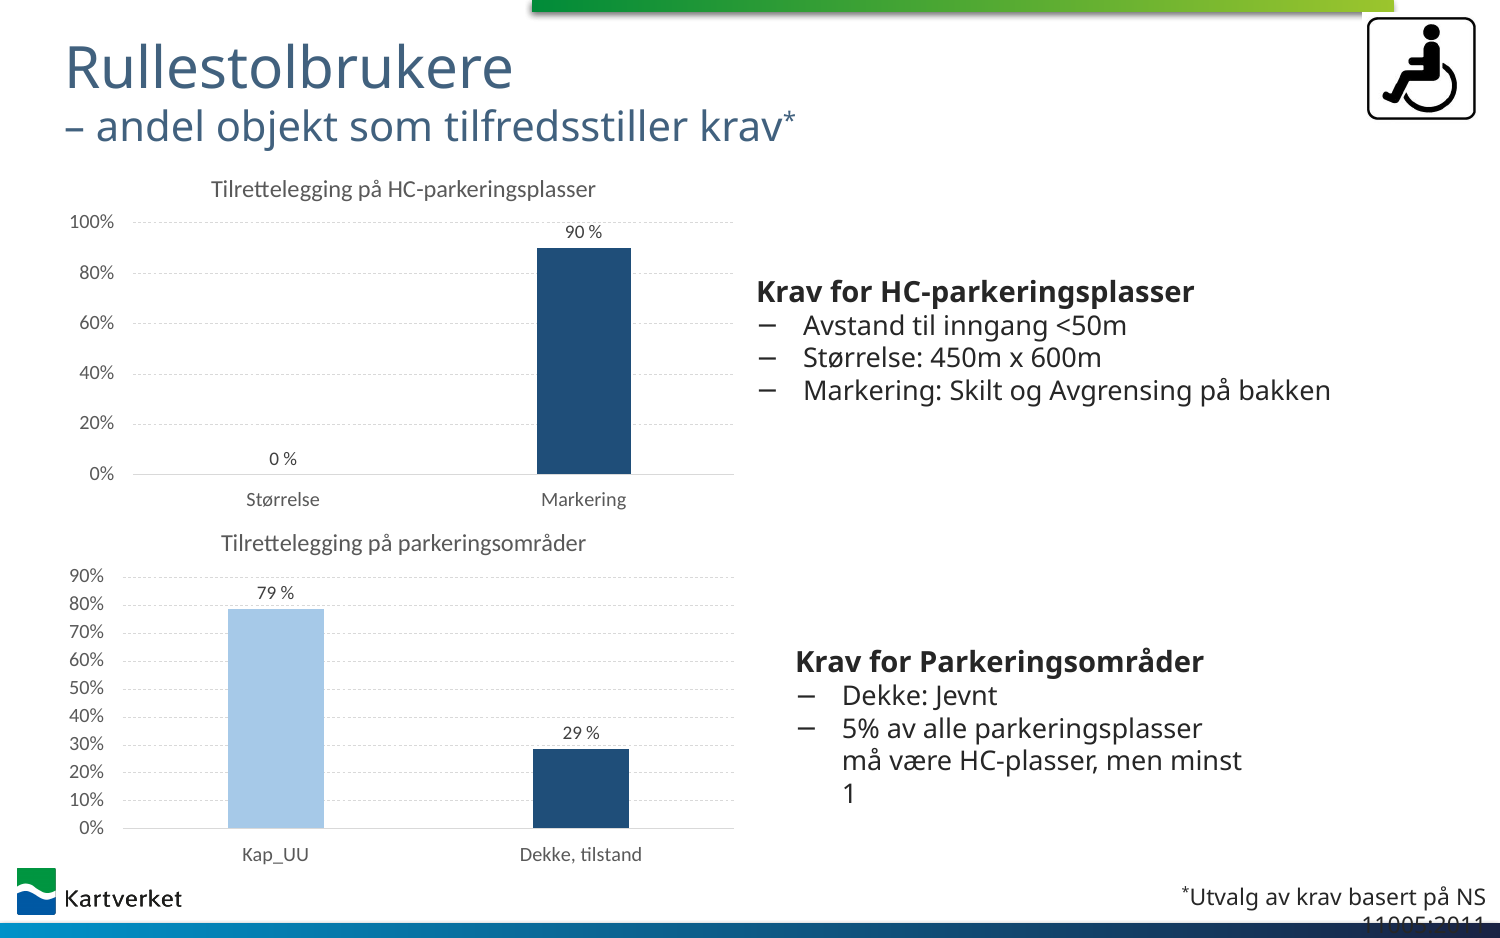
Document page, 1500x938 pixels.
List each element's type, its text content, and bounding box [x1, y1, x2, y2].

picture [1362, 12, 1481, 126]
text_box Krav for Parkeringsområder Dekke: Jevnt 5% av alle parkeringsplasser må være HC-plasser, men minst 1 [780, 636, 1261, 816]
text_box Rullestolbrukere – andel objekt som tilfredsstiller krav* [49, 25, 1431, 158]
text_box *Utvalg av krav basert på NS 11005:2011 [1068, 873, 1500, 938]
text_box Krav for HC-parkeringsplasser Avstand til inngang <50m Størrelse: 450m x 600m Markering: Skilt og Avgrensing på bakken [750, 265, 1346, 413]
picture [62, 166, 746, 519]
picture [62, 520, 746, 874]
